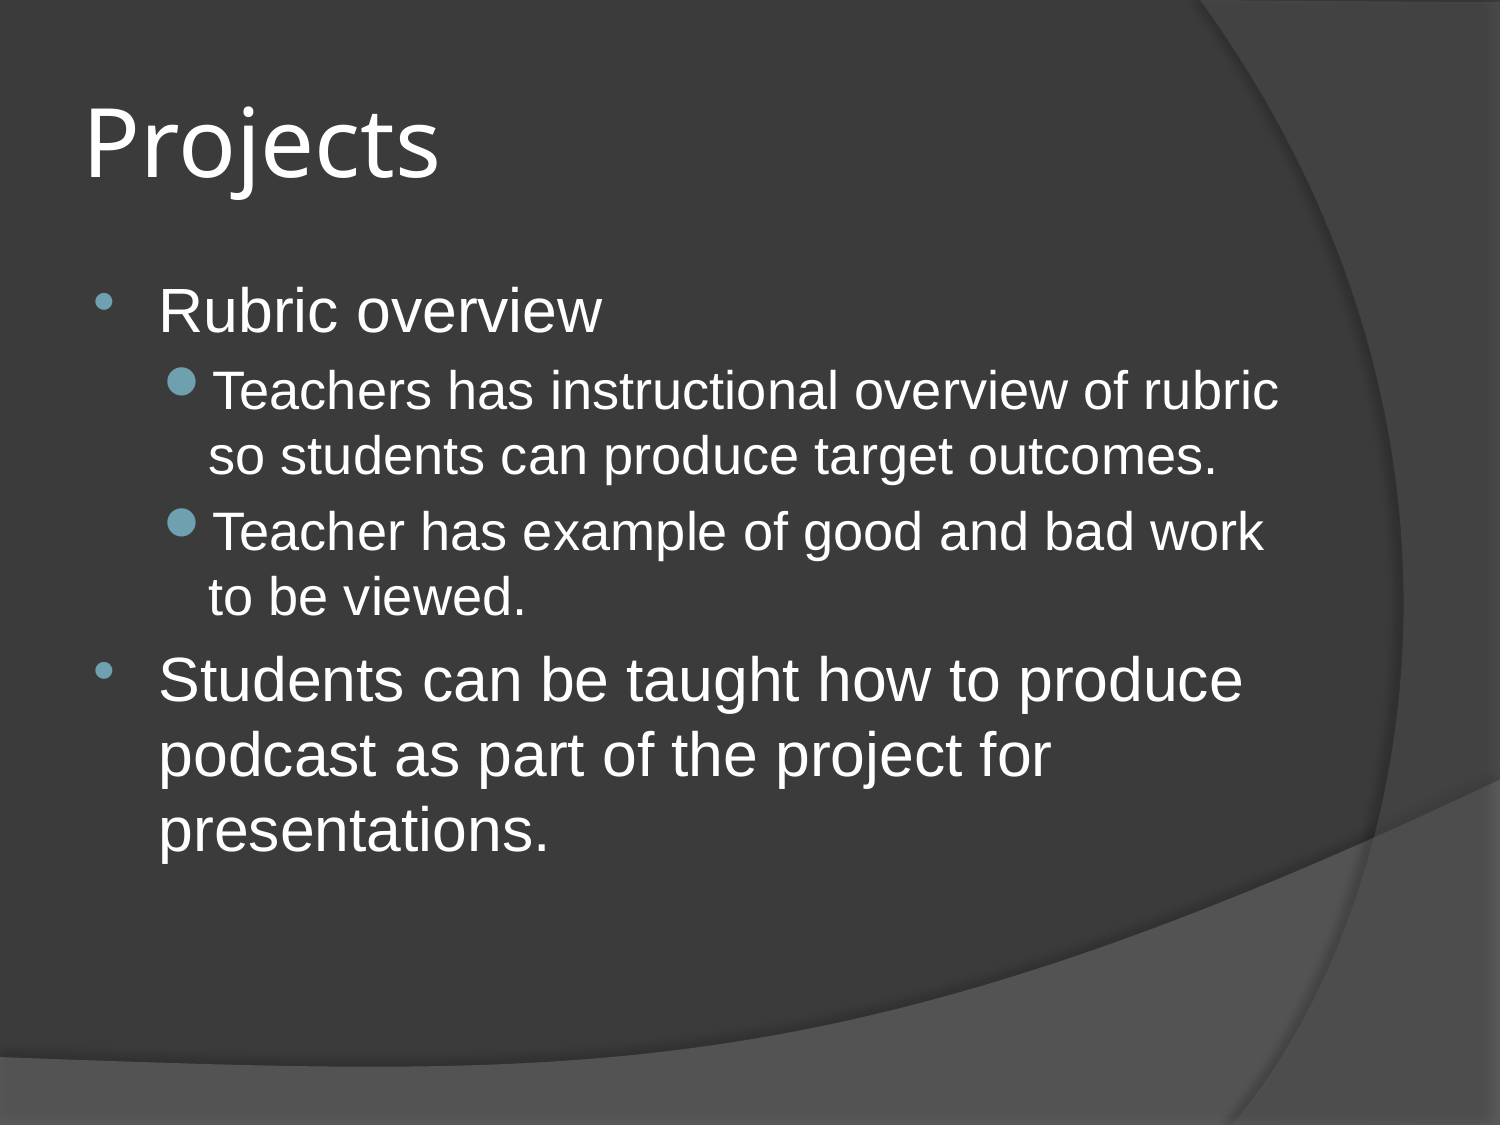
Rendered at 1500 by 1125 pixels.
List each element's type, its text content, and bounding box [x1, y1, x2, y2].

title Projects [75, 45, 1300, 233]
list Rubric overview Teachers has instructional overview of rubric so students can produce target outcomes. Teacher has example of good and bad work to be viewed. Students can be taught how to produce podcast as part of the project for presentations. [75, 262, 1300, 1005]
